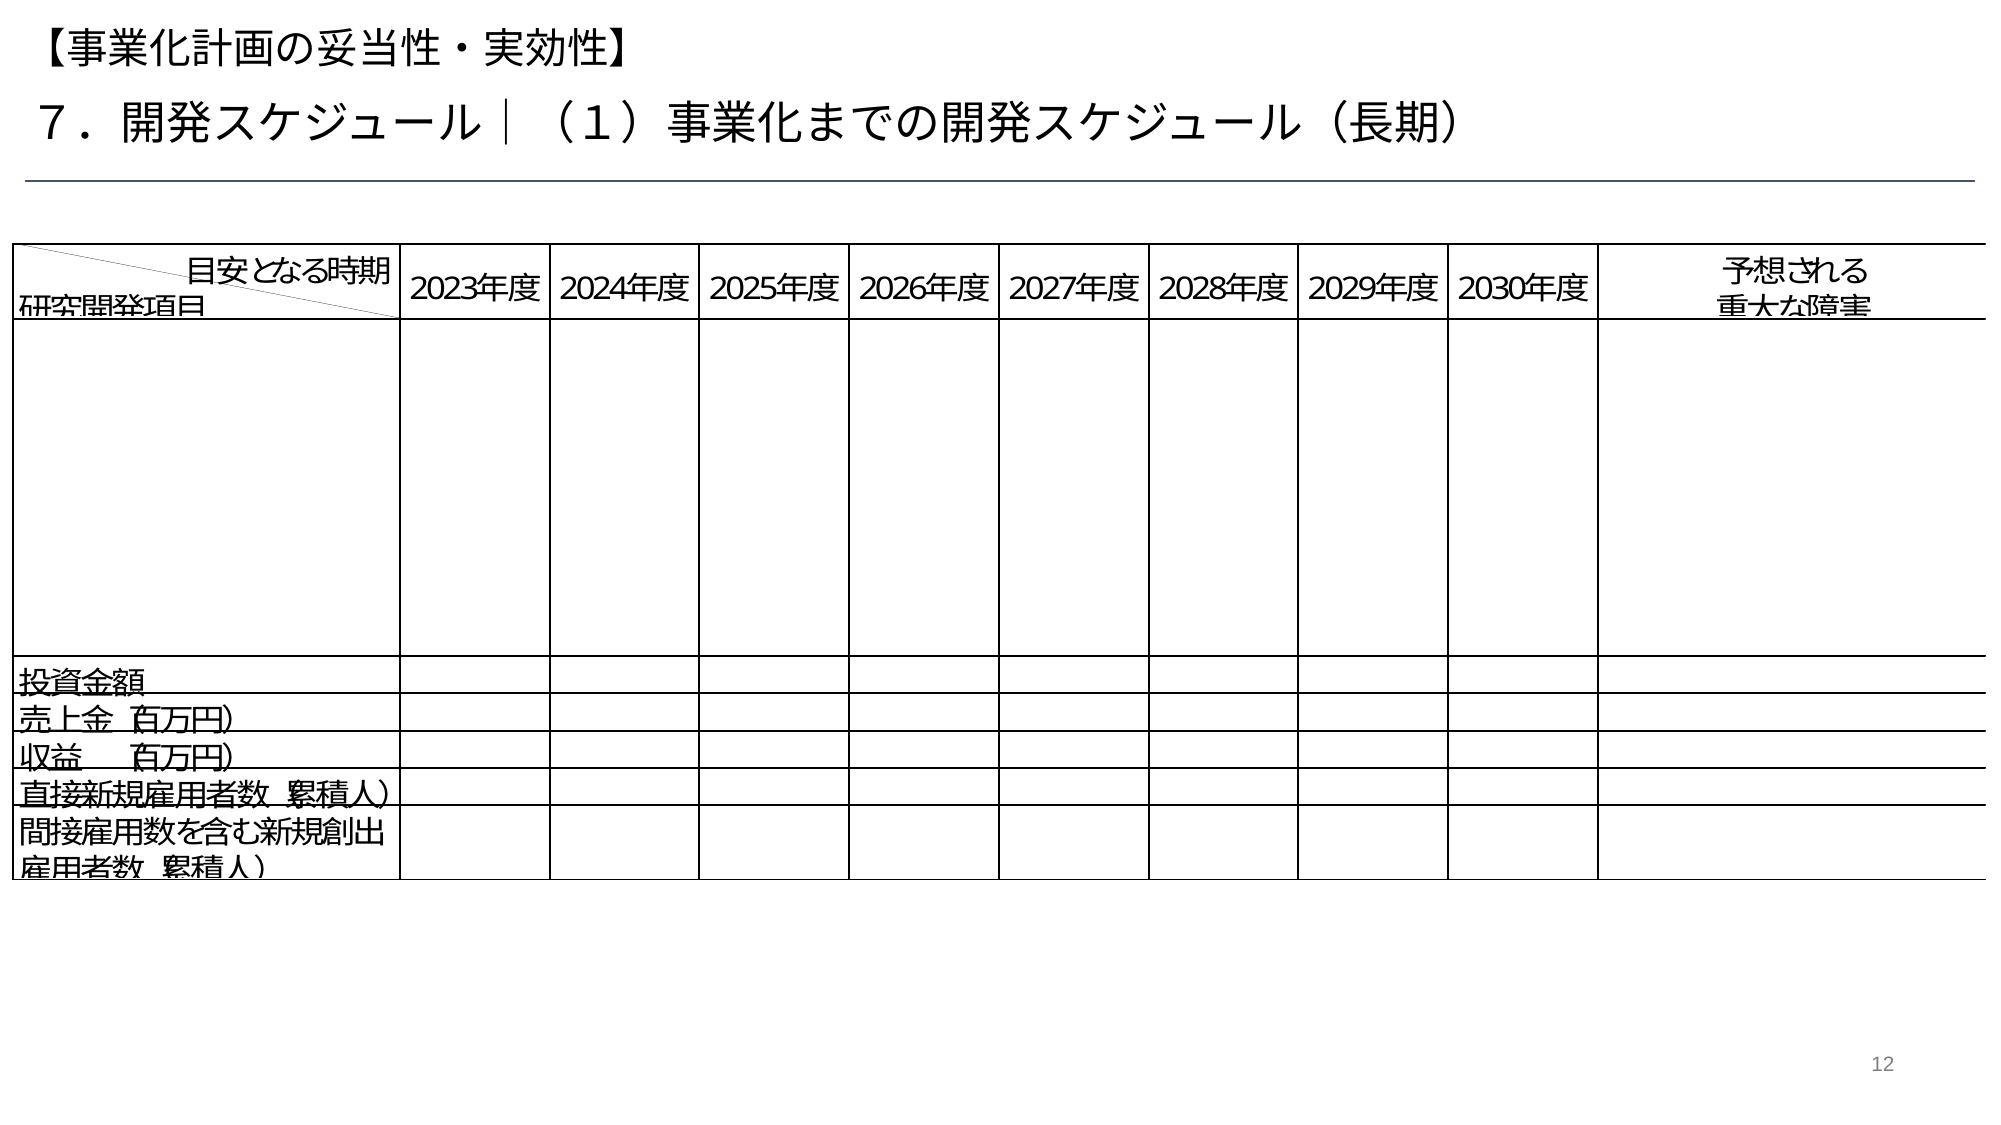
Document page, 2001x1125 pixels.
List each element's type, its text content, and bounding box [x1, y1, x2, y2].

text_box 【事業化計画の妥当性・実効性】 [24, 28, 1818, 74]
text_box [11, 242, 1989, 882]
text_box ７．開発スケジュール｜（１）事業化までの開発スケジュール（長期） [29, 100, 1969, 150]
